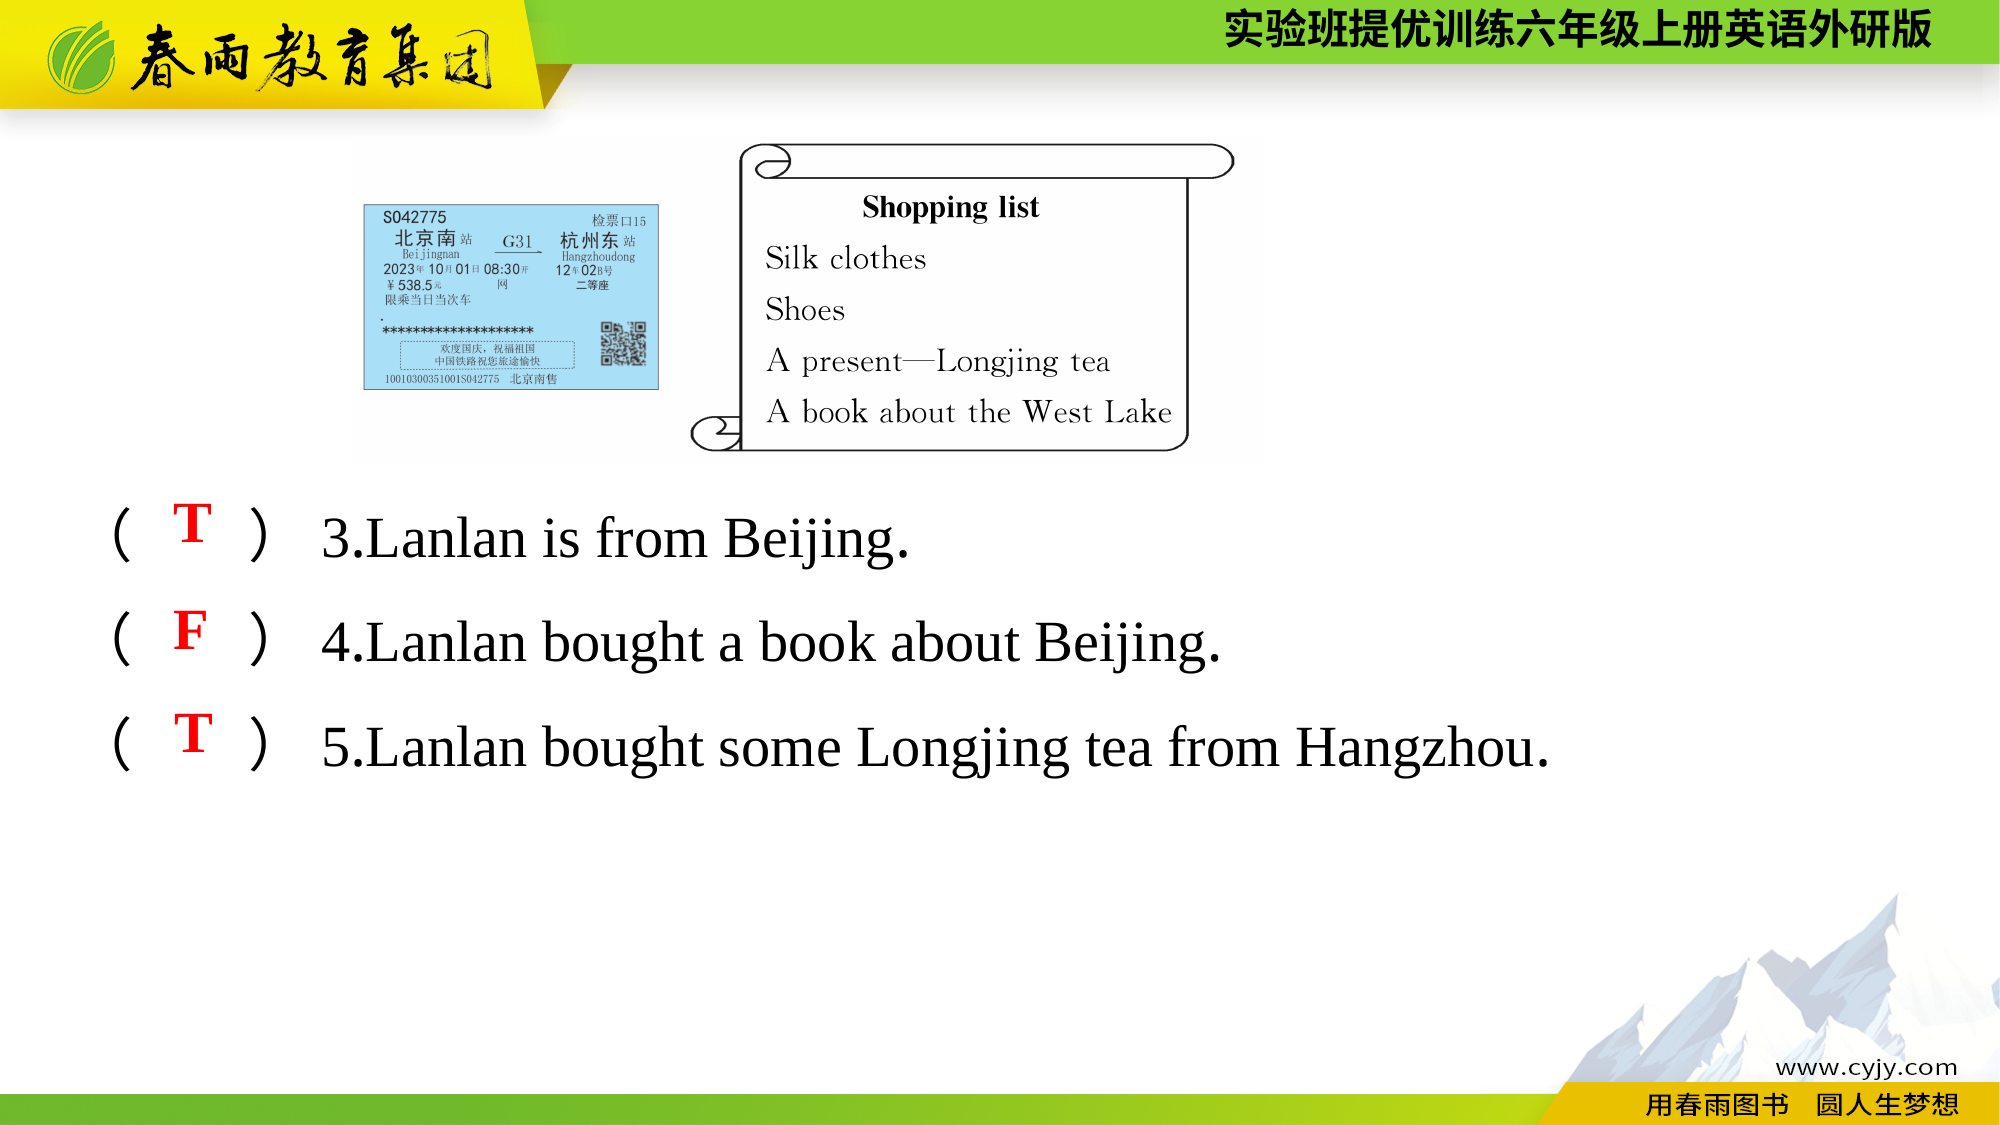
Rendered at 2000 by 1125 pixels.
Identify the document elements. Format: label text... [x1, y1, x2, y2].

text_box T [159, 476, 228, 562]
text_box T [159, 687, 229, 772]
picture [0, 0, 2000, 1125]
text_box F [159, 583, 225, 669]
list （ ）3.Lanlan is from Beijing. （ ）4.Lanlan bought a book about Beijing. （ ）5.Lanlan bought some Longjing tea from Hangzhou. [59, 456, 1944, 776]
